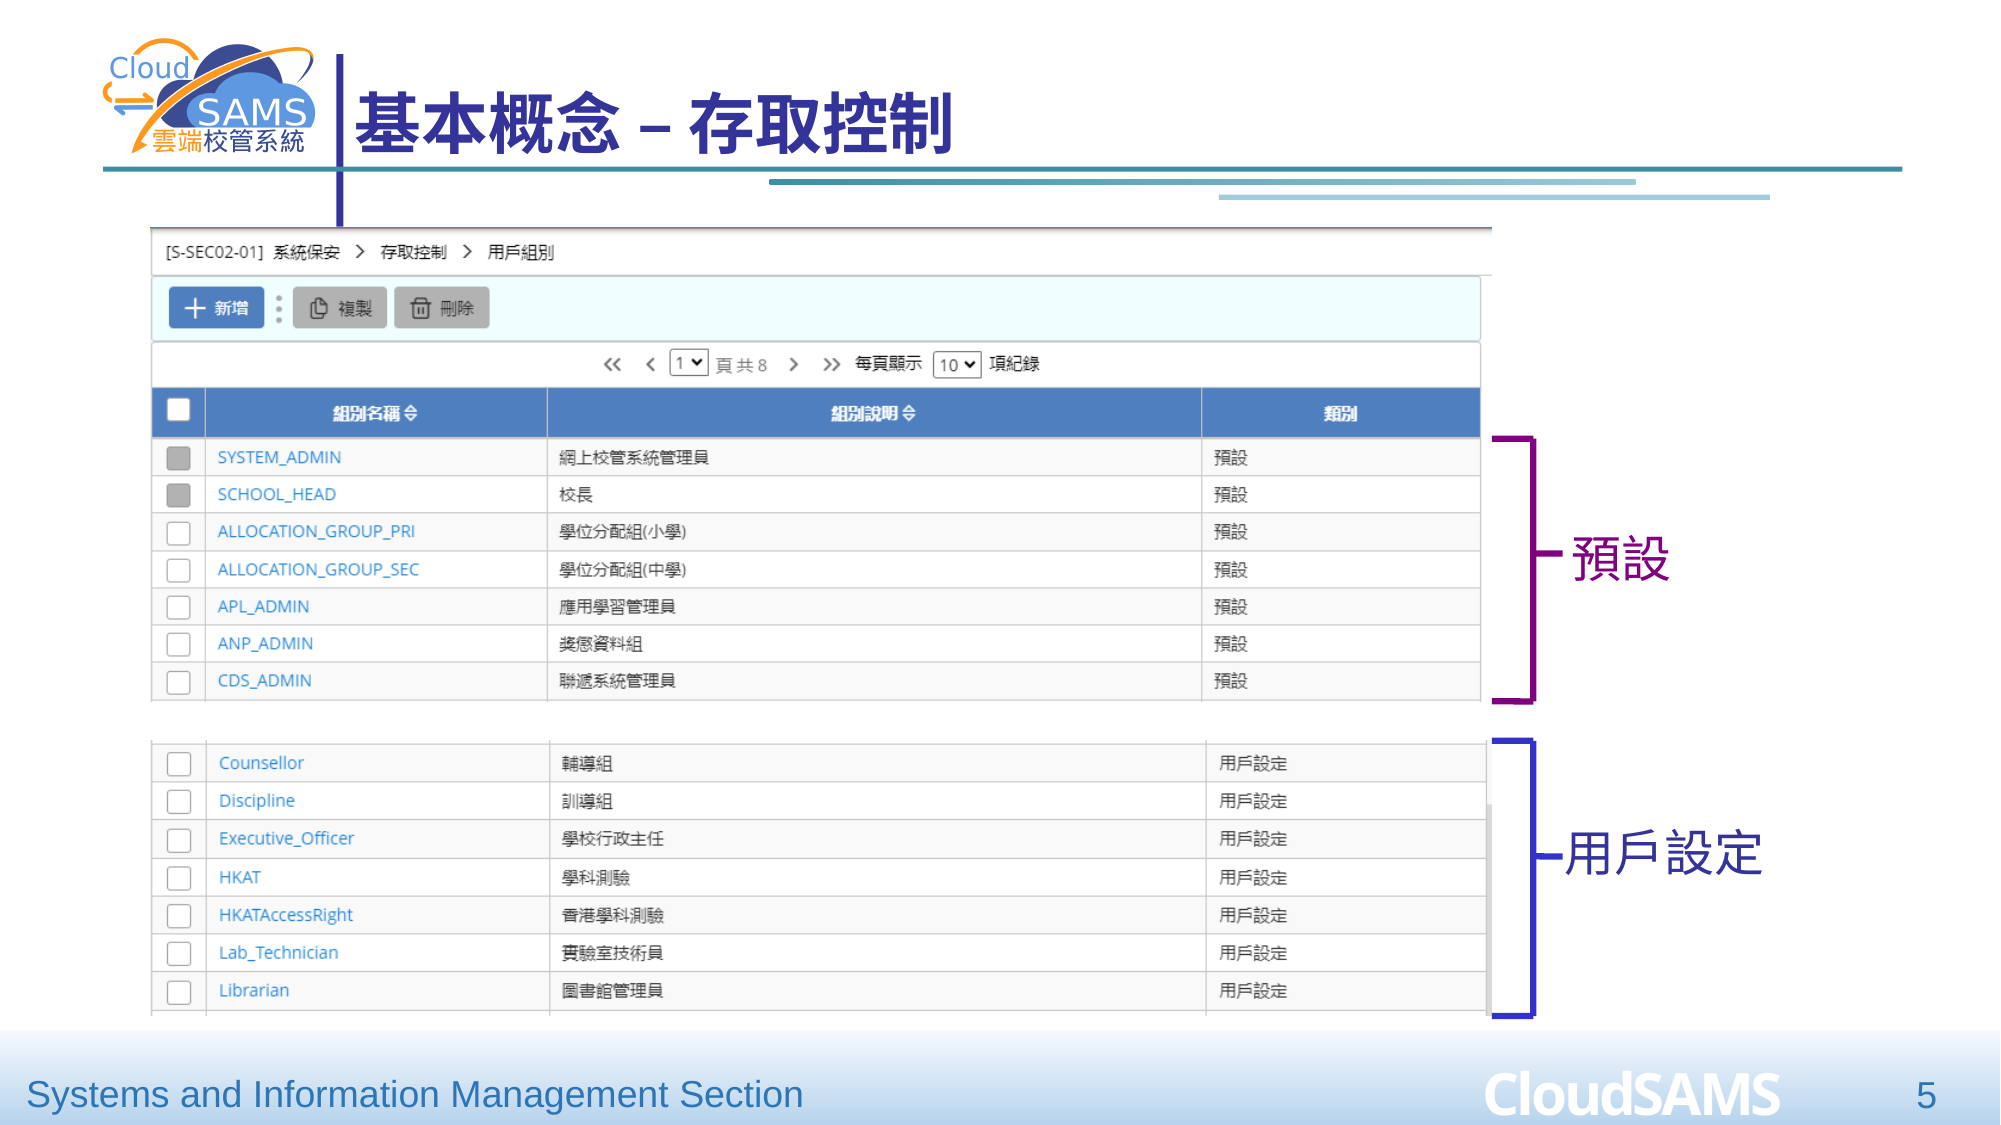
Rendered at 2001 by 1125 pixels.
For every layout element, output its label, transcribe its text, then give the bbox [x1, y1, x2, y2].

picture [87, 7, 349, 175]
slide_number 5 [1755, 1063, 1952, 1125]
picture [150, 740, 1491, 1017]
title 基本概念 – 存取控制 [340, 44, 1907, 170]
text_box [1491, 740, 1781, 1017]
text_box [1491, 438, 1688, 702]
picture [150, 227, 1493, 702]
